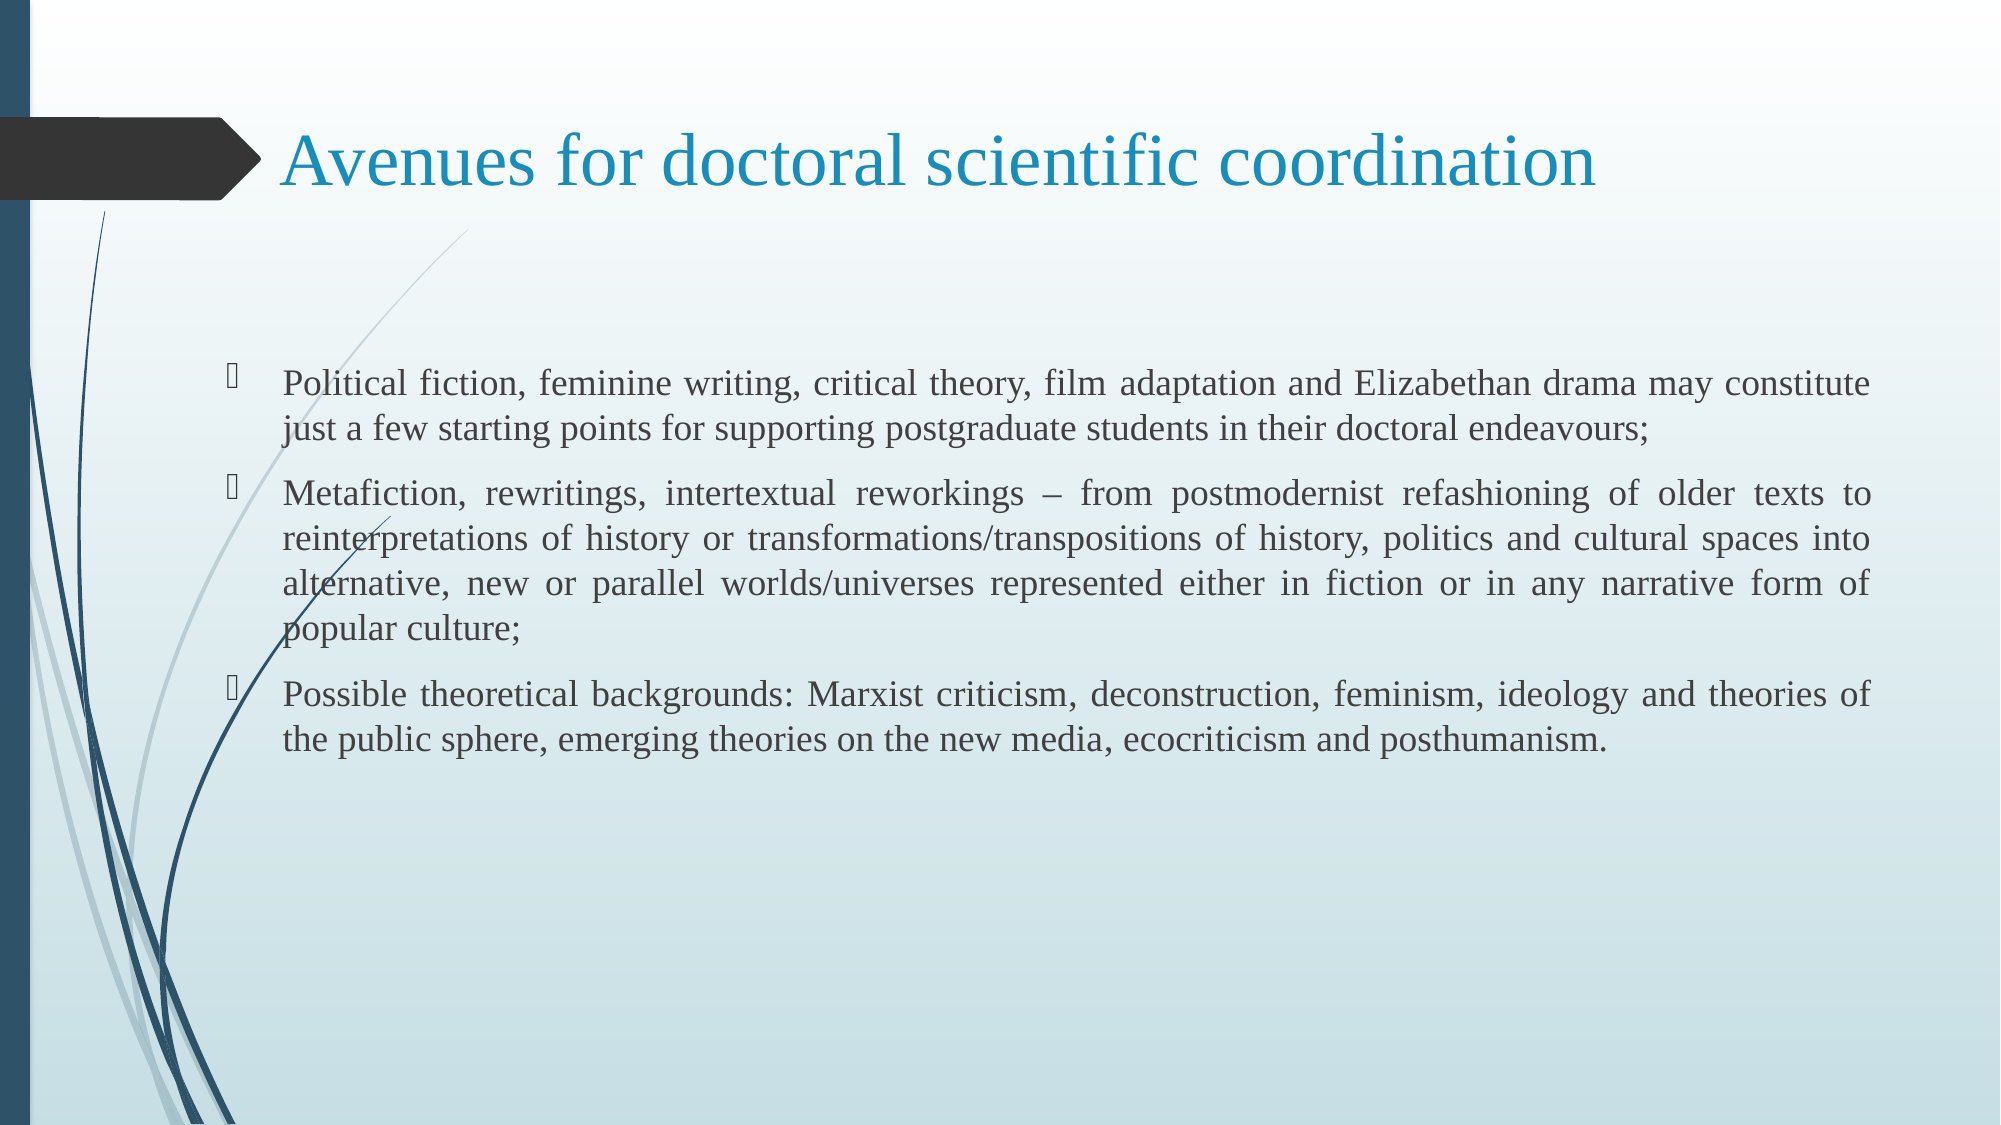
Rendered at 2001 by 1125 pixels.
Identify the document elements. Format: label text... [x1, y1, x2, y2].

list Political fiction, feminine writing, critical theory, film adaptation and Elizabethan drama may constitute just a few starting points for supporting postgraduate students in their doctoral endeavours; Metafiction, rewritings, intertextual reworkings – from postmodernist refashioning of older texts to reinterpretations of history or transformations/transpositions of history, politics and cultural spaces into alternative, new or parallel worlds/universes represented either in fiction or in any narrative form of popular culture; Possible theoretical backgrounds: Marxist criticism, deconstruction, feminism, ideology and theories of the public sphere, emerging theories on the new media, ecocriticism and posthumanism. [211, 350, 1888, 970]
title Avenues for doctoral scientific coordination [265, 102, 1888, 232]
